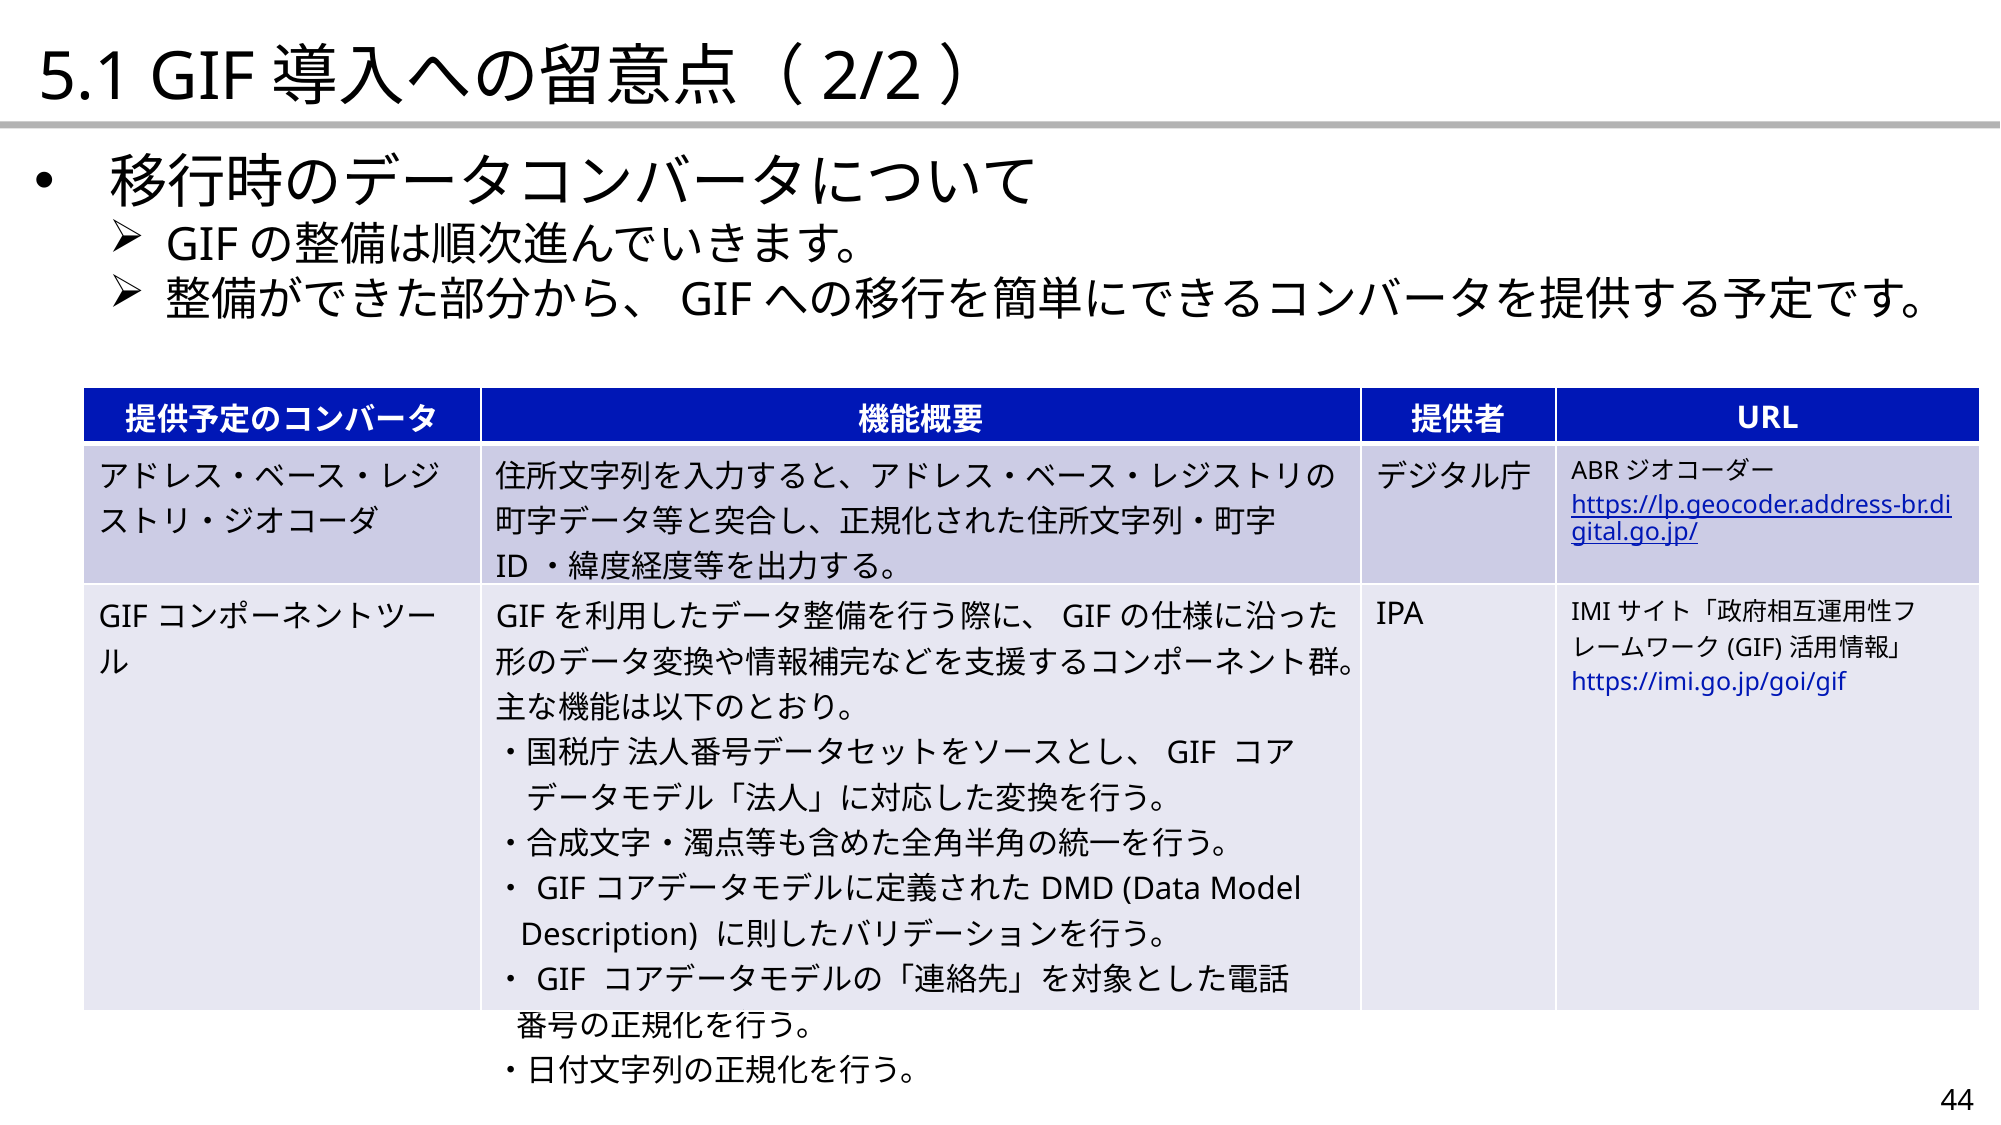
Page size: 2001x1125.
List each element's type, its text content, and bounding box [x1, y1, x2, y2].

table_cell IMIサイト「政府相互運用性フレームワーク(GIF)活用情報」 https://imi.go.jp/goi/gif [1557, 585, 1979, 1010]
table_cell IPA [1362, 585, 1555, 1010]
table_cell デジタル庁 [1362, 446, 1555, 583]
table_cell GIFを利用したデータ整備を行う際に、GIFの仕様に沿った形のデータ変換や情報補完などを支援するコンポーネント群。主な機能は以下のとおり。 ・国税庁 法人番号データセットをソースとし、GIF コア データモデル「法人」に対応した変換を行う。 ・合成文字・濁点等も含めた全角半角の統一を行う。 ・GIFコアデータモデルに定義されたDMD (Data Model Description) に則したバリデーションを行う。 ・GIF コアデータモデルの「連絡先」を対象とした電話 番号の正規化を行う。 ・日付文字列の正規化を行う。 [482, 585, 1360, 1010]
text_box 移行時のデータコンバータについて GIFの整備は順次進んでいきます。 整備ができた部分から、GIFへの移行を簡単にできるコンバータを提供する予定です。 [19, 137, 1957, 332]
table_header URL [1557, 388, 1979, 441]
table_cell ABRジオコーダー https://lp.geocoder.address-br.digital.go.jp/ [1557, 446, 1979, 583]
slide_number 44 [1881, 1073, 1989, 1124]
table_header 提供者 [1362, 388, 1555, 441]
table_cell アドレス・ベース・レジストリ・ジオコーダ [84, 446, 480, 583]
table_cell GIFコンポーネントツール [84, 585, 480, 1010]
table_header 提供予定のコンバータ [84, 388, 480, 441]
table_cell 住所文字列を入力すると、アドレス・ベース・レジストリの町字データ等と突合し、正規化された住所文字列・町字ID・緯度経度等を出力する。 [482, 446, 1360, 583]
text_box 5.1 GIF導入への留意点（2/2） [23, 34, 1910, 121]
table_header 機能概要 [482, 388, 1360, 441]
